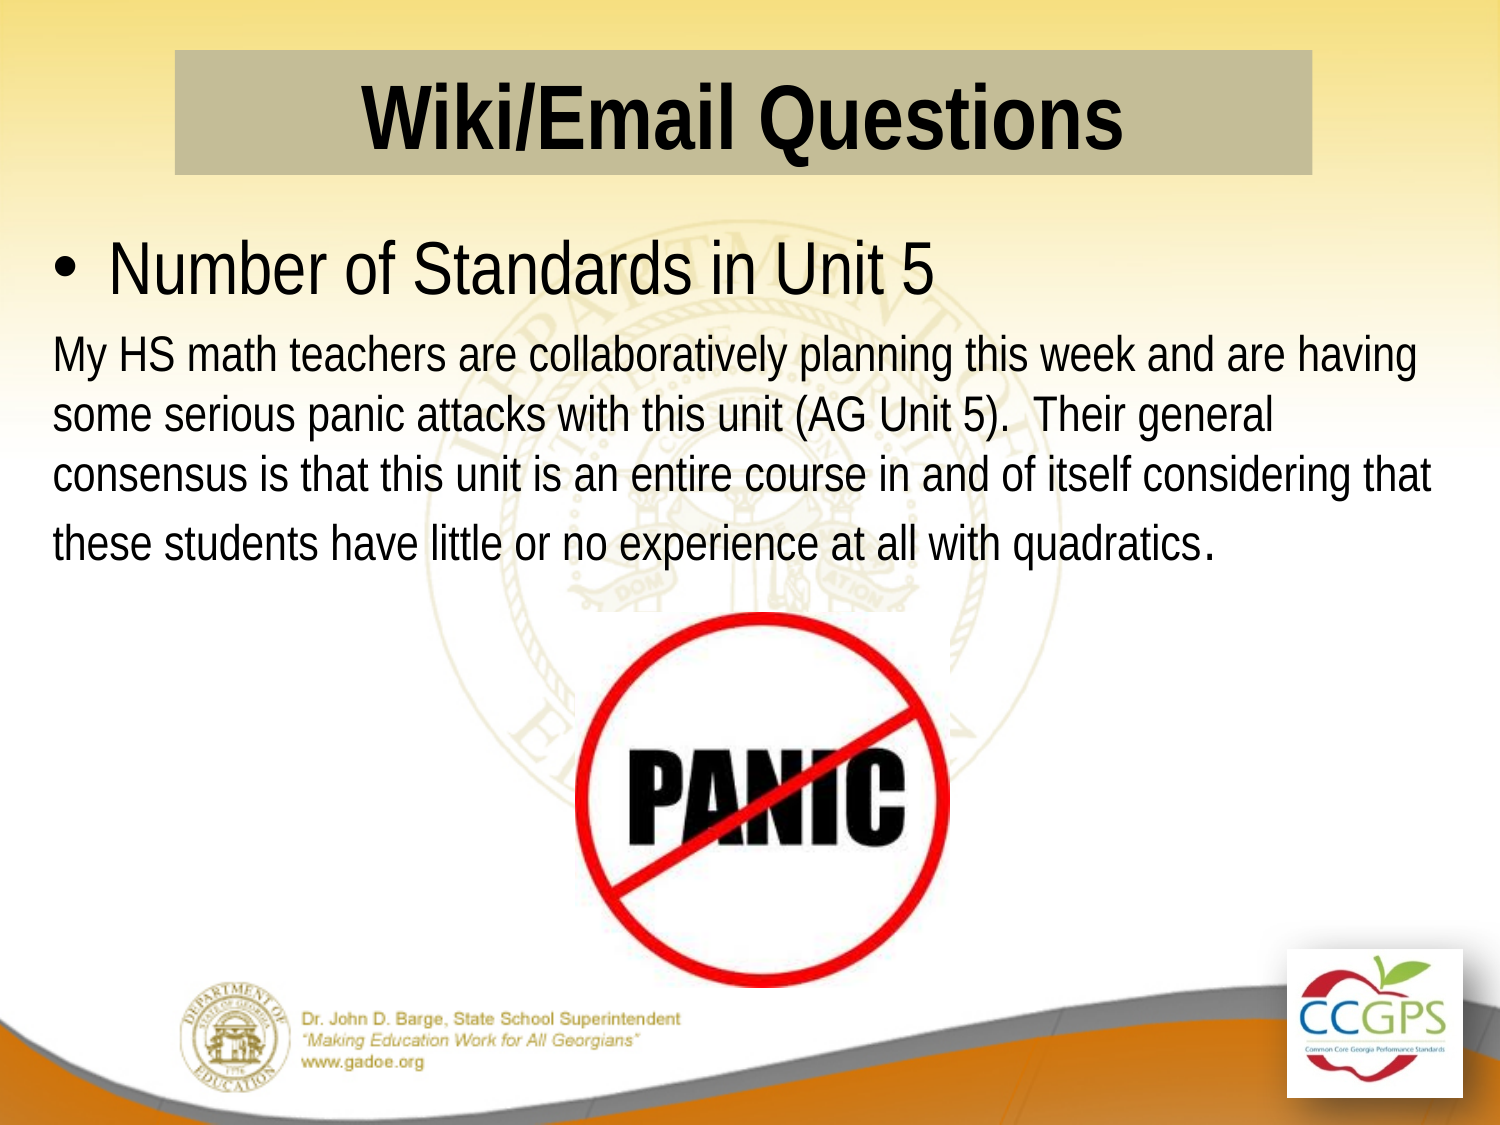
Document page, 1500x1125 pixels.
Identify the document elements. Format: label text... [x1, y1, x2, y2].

title Wiki/Email Questions [174, 49, 1313, 176]
picture [0, 0, 1500, 1125]
list Number of Standards in Unit 5 My HS math teachers are collaboratively planning this week and are having some serious panic attacks with this unit (AG Unit 5). Their general consensus is that this unit is an entire course in and of itself considering that these students have little or no experience at all with quadratics. [37, 212, 1463, 1001]
